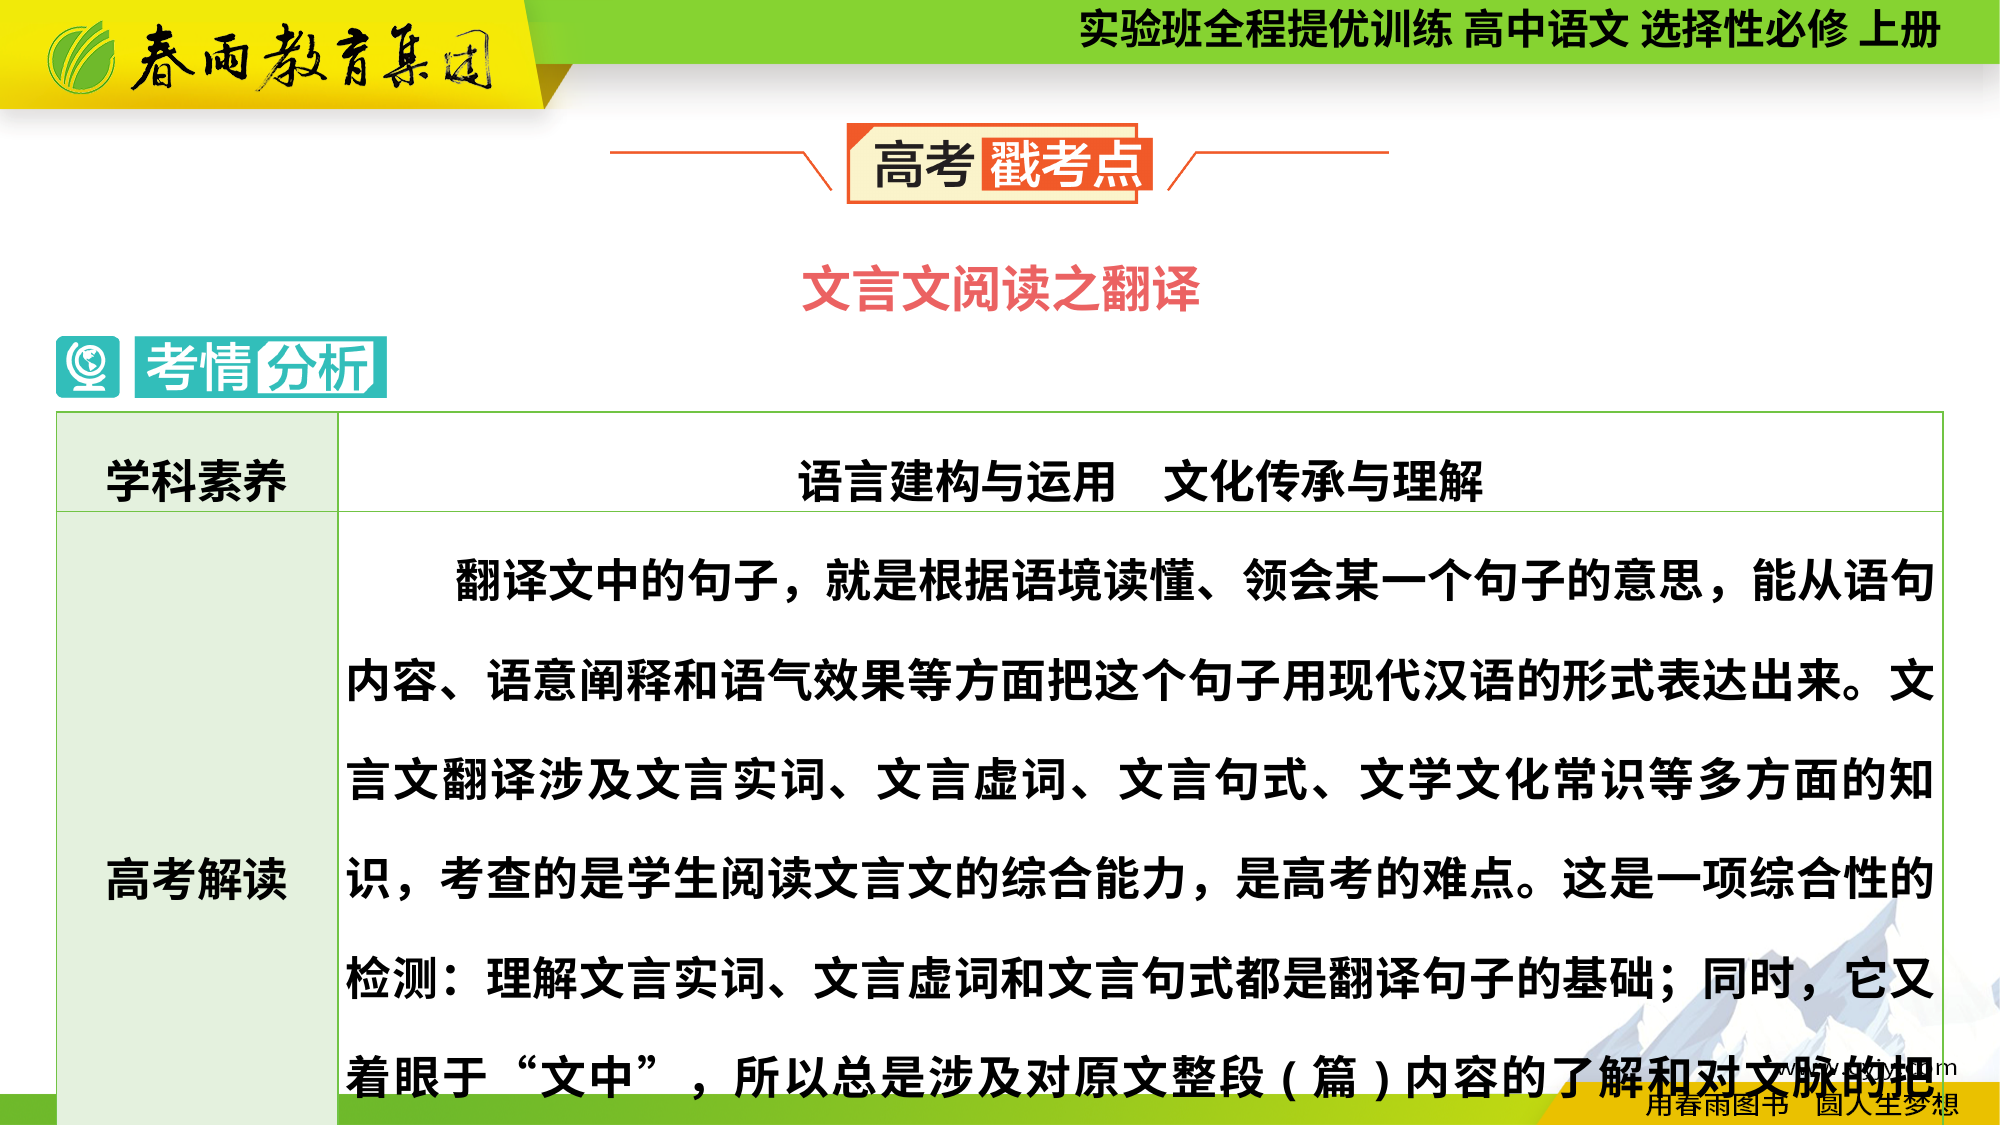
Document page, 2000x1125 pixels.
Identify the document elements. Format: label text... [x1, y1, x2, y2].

list 文言文阅读之翻译 [59, 219, 1944, 315]
picture [0, 0, 2000, 1125]
table_header 学科素养 [57, 413, 337, 511]
table_cell 高考解读 [57, 512, 337, 1125]
table_cell 翻译文中的句子，就是根据语境读懂、领会某一个句子的意思，能从语句内容、语意阐释和语气效果等方面把这个句子用现代汉语的形式表达出来。文言文翻译涉及文言实词、文言虚词、文言句式、文学文化常识等多方面的知识，考查的是学生阅读文言文的综合能力，是高考的难点。这是一项综合性的检测：理解文言实词、文言虚词和文言句式都是翻译句子的基础；同时，它又着眼于“文中”，所以总是涉及对原文整段(篇)内容的了解和对文脉的把握。 [339, 512, 1942, 1125]
table_header 语言建构与运用 文化传承与理解 [339, 413, 1942, 511]
